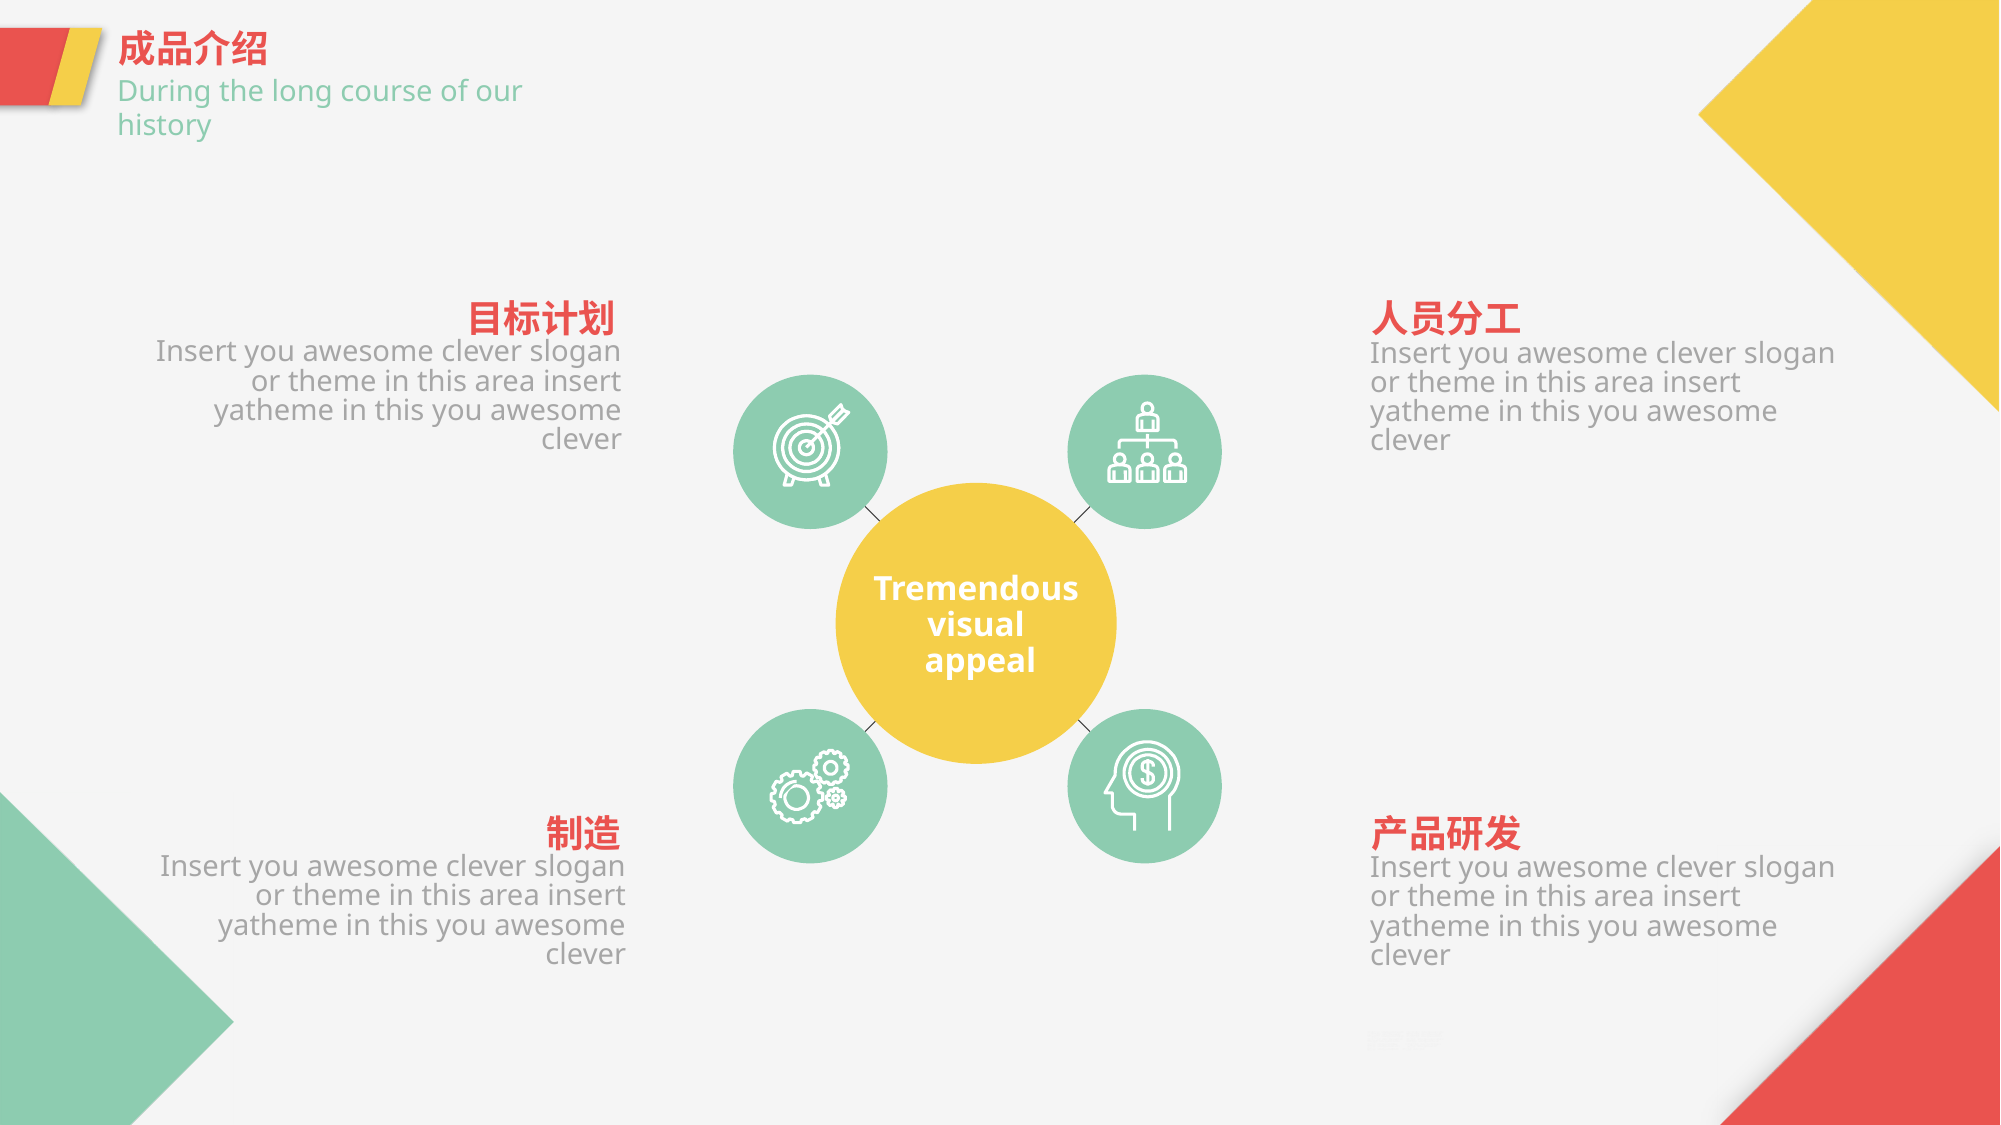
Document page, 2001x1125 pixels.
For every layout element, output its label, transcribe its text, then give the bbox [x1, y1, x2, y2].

text_box Insert you awesome clever slogan or theme in this area insert yatheme in this you awesome clever [113, 331, 637, 463]
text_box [835, 482, 1117, 764]
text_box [733, 374, 888, 529]
picture [1698, 0, 1999, 412]
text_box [0, 17, 615, 116]
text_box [733, 708, 888, 864]
text_box 目标计划 [451, 288, 631, 331]
picture [0, 792, 234, 1125]
text_box Insert you awesome clever slogan or theme in this area insert yatheme in this you awesome clever [1355, 846, 1708, 979]
text_box Insert you awesome clever slogan or theme in this area insert yatheme in this you awesome clever [234, 845, 641, 978]
text_box 制造 [530, 802, 636, 845]
text_box 人员分工 [1356, 288, 1537, 332]
text_box Insert you awesome clever slogan or theme in this area insert yatheme in this you awesome clever [1355, 332, 1879, 464]
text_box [1067, 374, 1222, 529]
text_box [1067, 708, 1222, 864]
picture [1717, 845, 2000, 1125]
text_box 产品研发 [1356, 802, 1537, 846]
